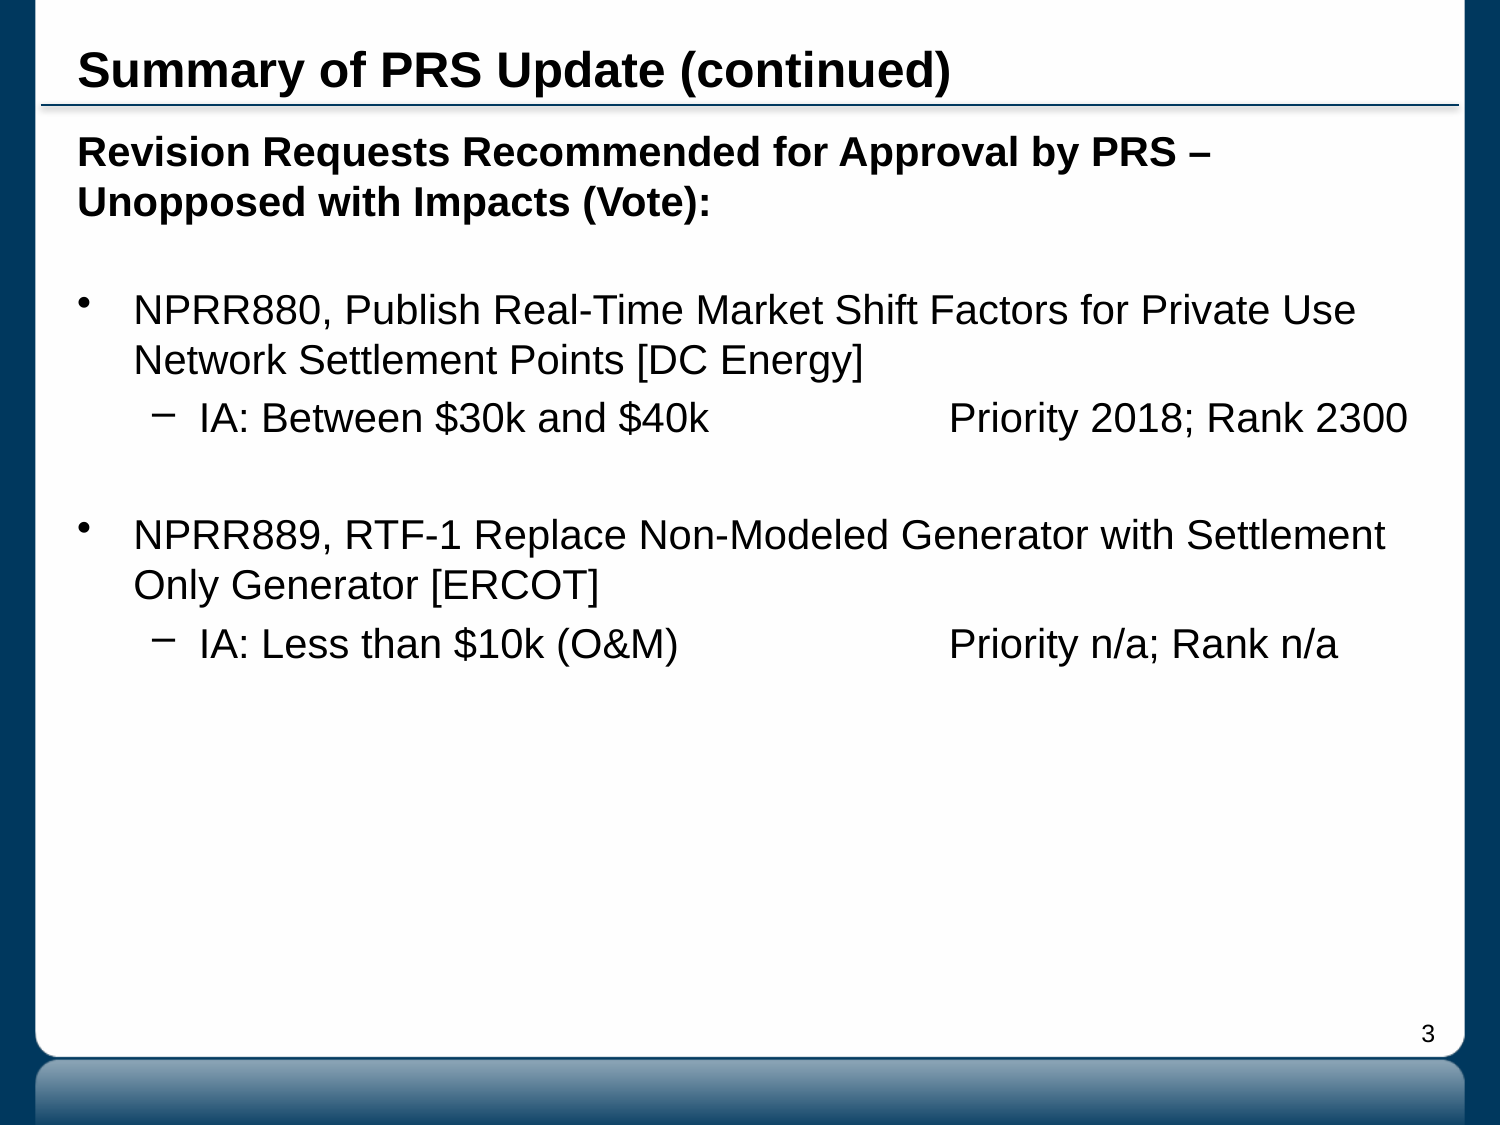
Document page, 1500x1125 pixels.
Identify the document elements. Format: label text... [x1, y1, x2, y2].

text_box Revision Requests Recommended for Approval by PRS – Unopposed with Impacts (Vote): NPRR880, Publish Real-Time Market Shift Factors for Private Use Network Settlement Points [DC Energy] IA: Between $30k and $40k Priority 2018; Rank 2300 NPRR889, RTF-1 Replace Non-Modeled Generator with Settlement Only Generator [ERCOT] IA: Less than $10k (O&M) Priority n/a; Rank n/a [62, 117, 1450, 1027]
title Summary of PRS Update (continued) [62, 29, 1450, 106]
picture [35, 0, 1465, 1125]
